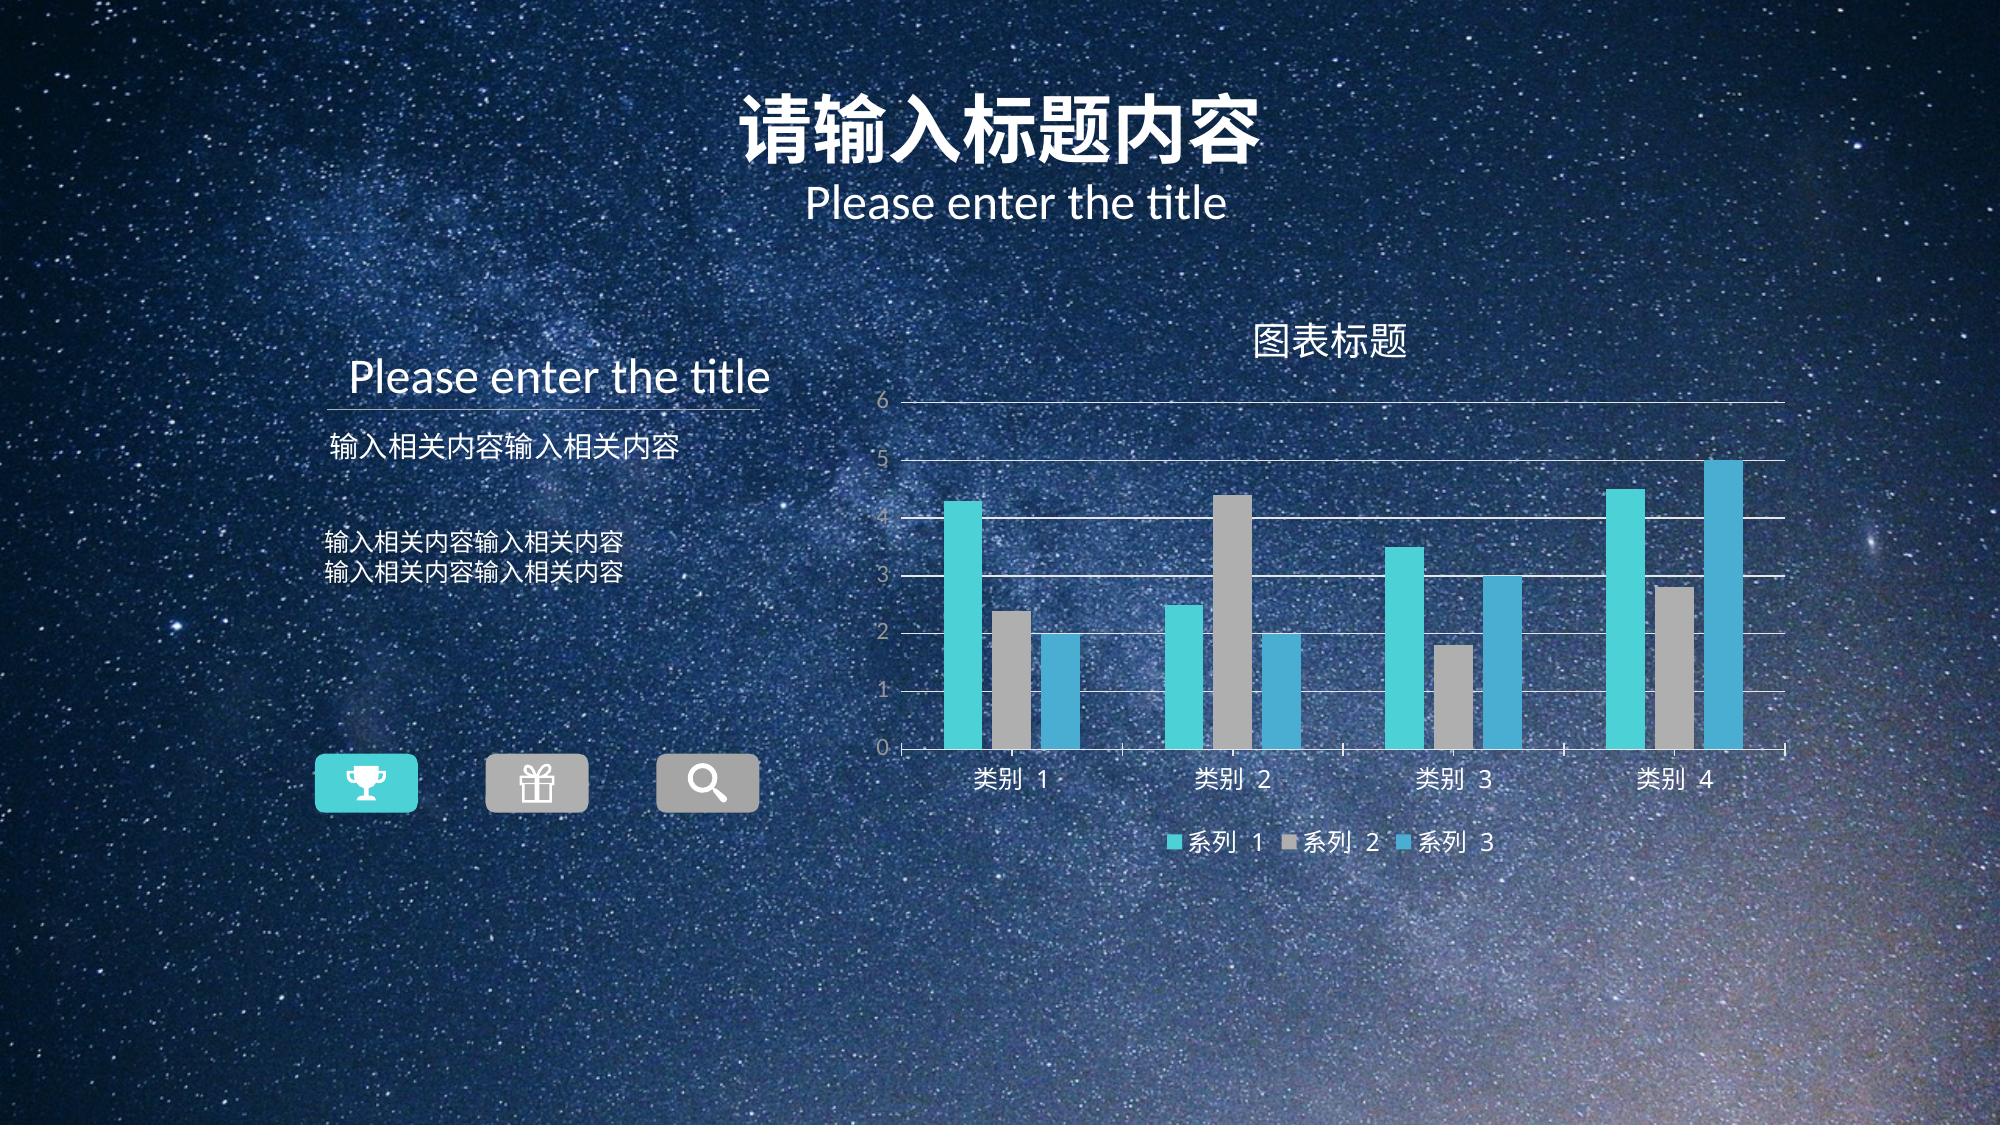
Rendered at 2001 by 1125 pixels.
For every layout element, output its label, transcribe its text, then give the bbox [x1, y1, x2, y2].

text_box [687, 763, 728, 803]
text_box Please enter the title [790, 162, 1243, 237]
chart [857, 278, 1805, 866]
text_box Please enter the title [333, 336, 787, 411]
text_box 请输入标题内容 [722, 74, 1278, 180]
text_box [313, 752, 419, 814]
text_box [484, 752, 590, 814]
text_box 输入相关内容输入相关内容 [314, 421, 817, 506]
text_box [346, 765, 386, 801]
text_box 输入相关内容输入相关内容 输入相关内容输入相关内容 [309, 519, 761, 624]
picture [0, 0, 2000, 1125]
text_box [519, 763, 555, 803]
text_box [655, 752, 761, 814]
